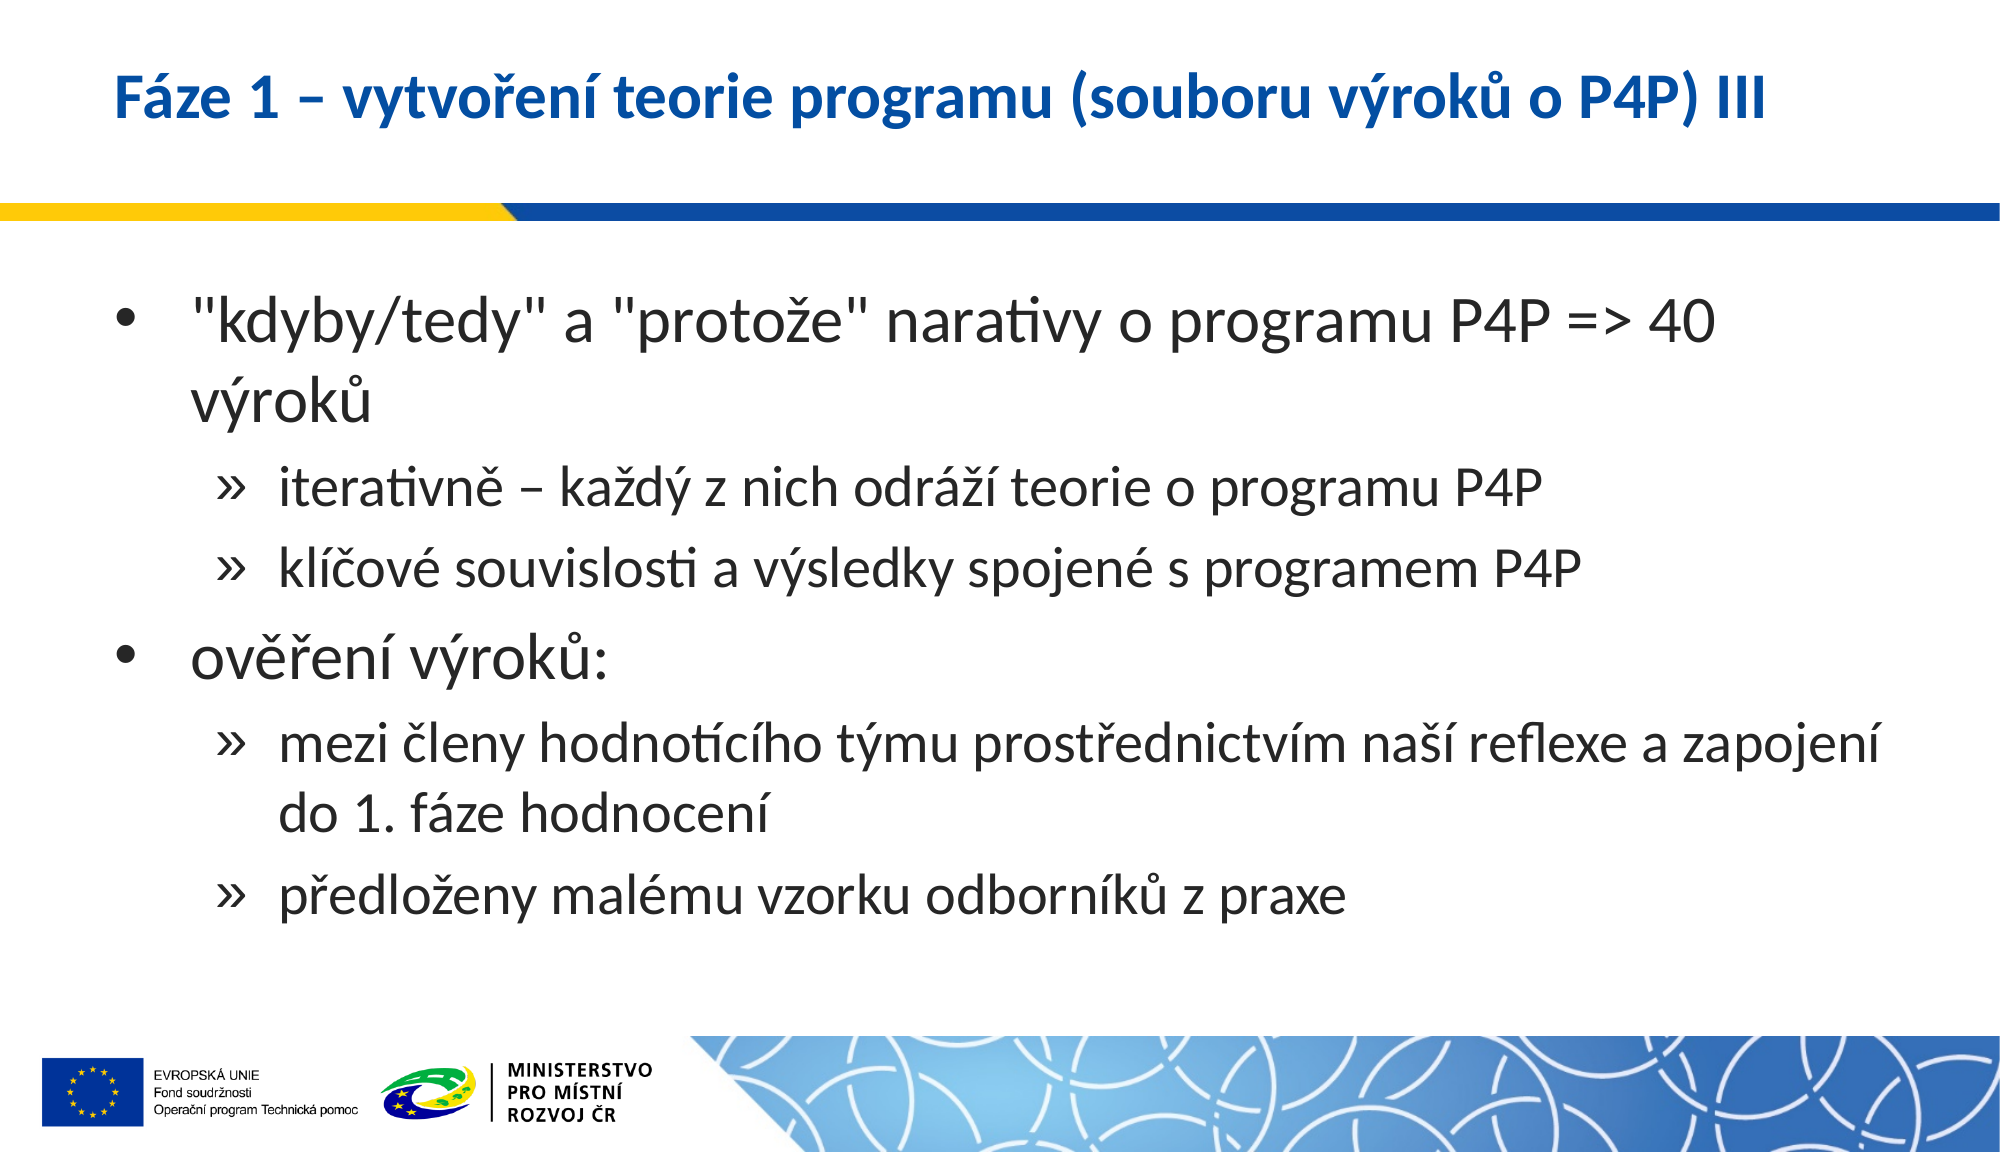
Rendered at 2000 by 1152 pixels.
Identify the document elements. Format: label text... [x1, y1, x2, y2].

title Fáze 1 – vytvoření teorie programu (souboru výroků o P4P) III [99, 46, 1900, 198]
picture [19, 1035, 674, 1149]
picture [680, 1036, 2000, 1152]
picture [0, 203, 2000, 221]
list "kdyby/tedy" a "protože" narativy o programu P4P => 40 výroků iterativně – každý z nich odráží teorie o programu P4P klíčové souvislosti a výsledky spojené s programem P4P ověření výroků: mezi členy hodnotícího týmu prostřednictvím naší reflexe a zapojení do 1. fáze hodnocení předloženy malému vzorku odborníků z praxe [99, 268, 1900, 1029]
